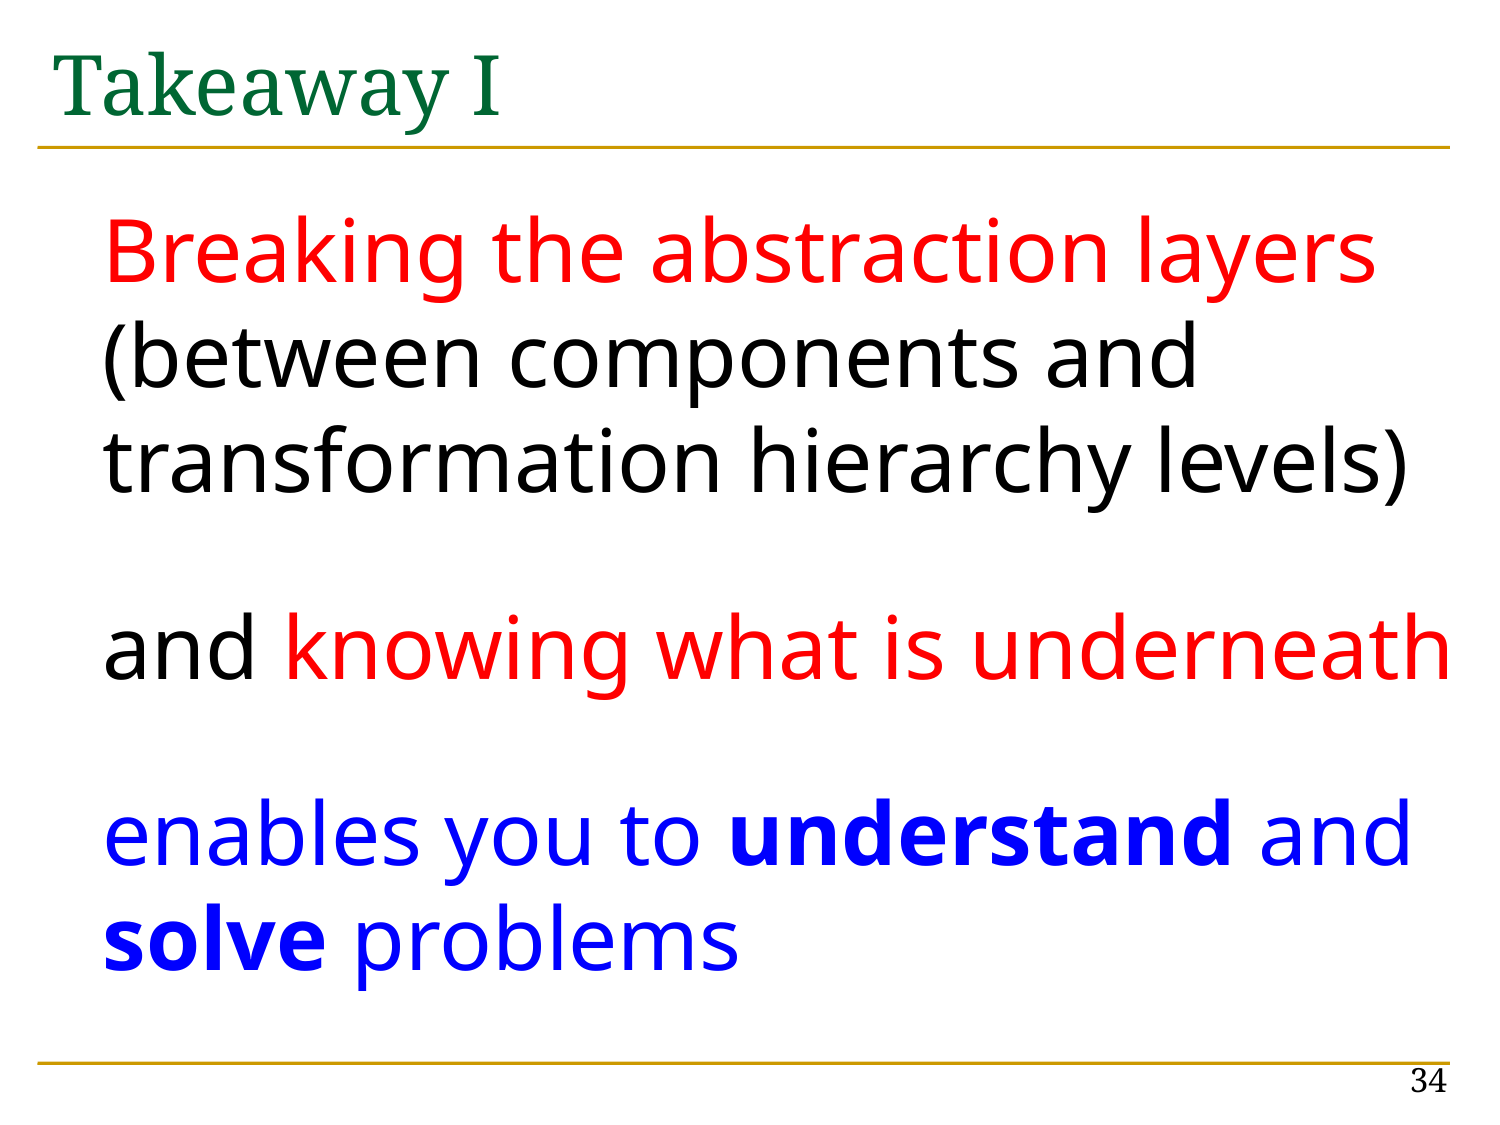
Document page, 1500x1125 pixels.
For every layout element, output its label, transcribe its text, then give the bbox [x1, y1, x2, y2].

title Takeaway I [37, 24, 1450, 200]
slide_number 34 [1111, 1036, 1462, 1112]
list Breaking the abstraction layers (between components and transformation hierarchy levels) and knowing what is underneath enables you to understand and solve problems [87, 187, 1500, 1040]
